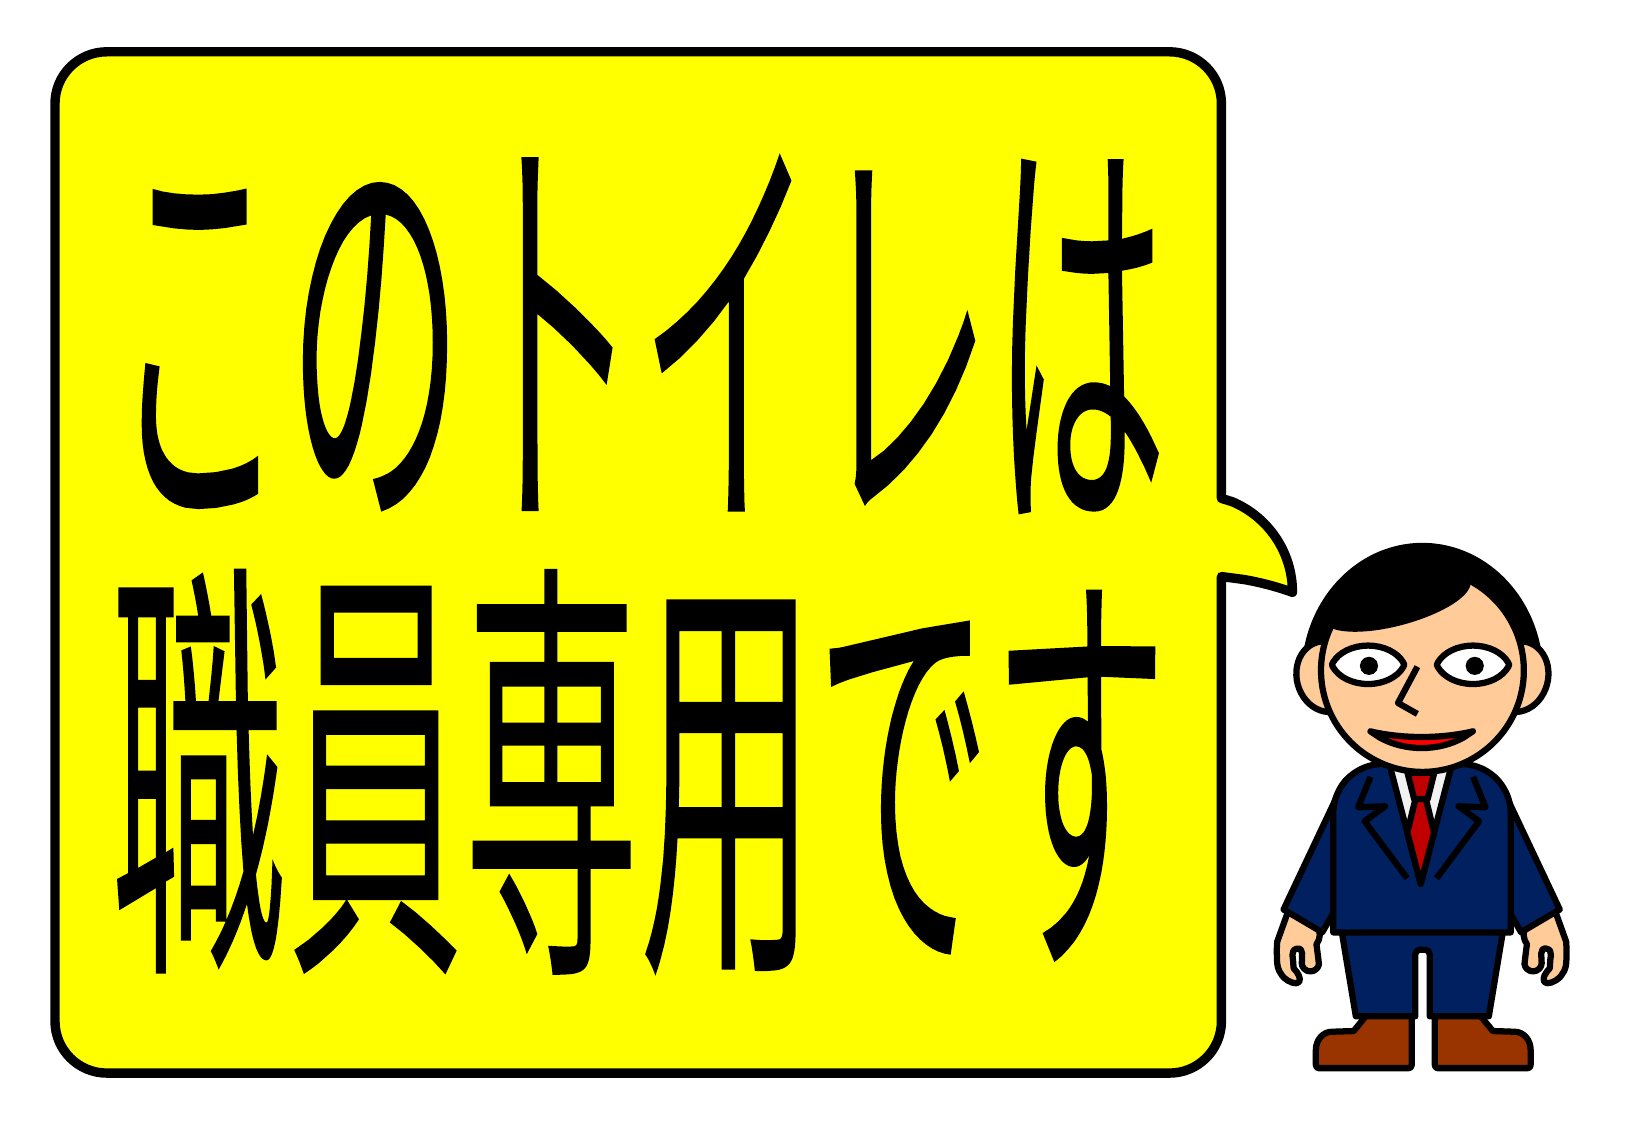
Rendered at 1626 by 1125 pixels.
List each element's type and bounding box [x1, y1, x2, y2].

text_box [52, 49, 1283, 1076]
text_box [1265, 545, 1577, 1069]
